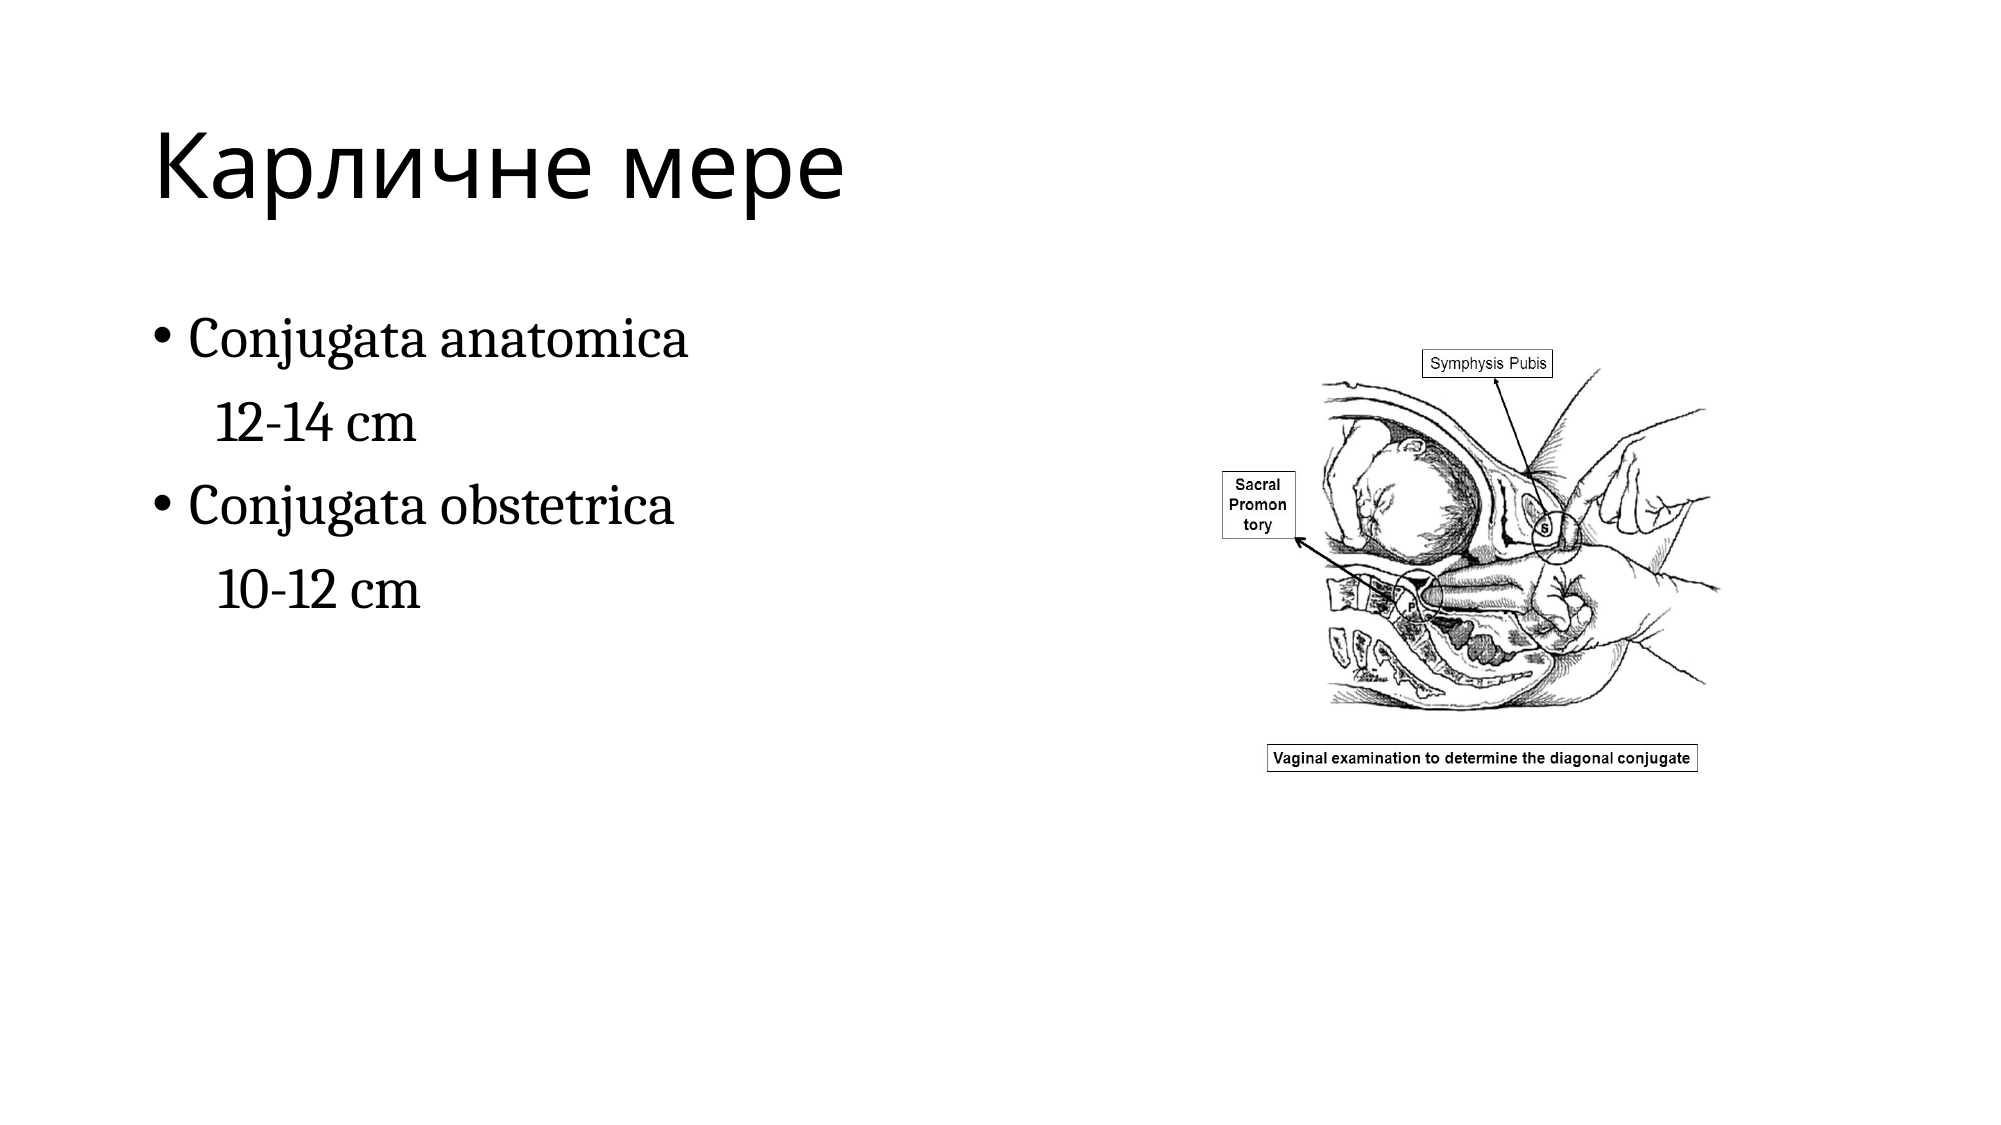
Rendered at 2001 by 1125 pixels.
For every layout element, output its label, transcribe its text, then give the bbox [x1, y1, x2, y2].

title Карличне мере [137, 59, 1863, 278]
list Conjugata anatomica 12-14 cm Conjugata obstetrica 10-12 cm [137, 299, 1863, 1014]
picture [1201, 316, 1817, 813]
